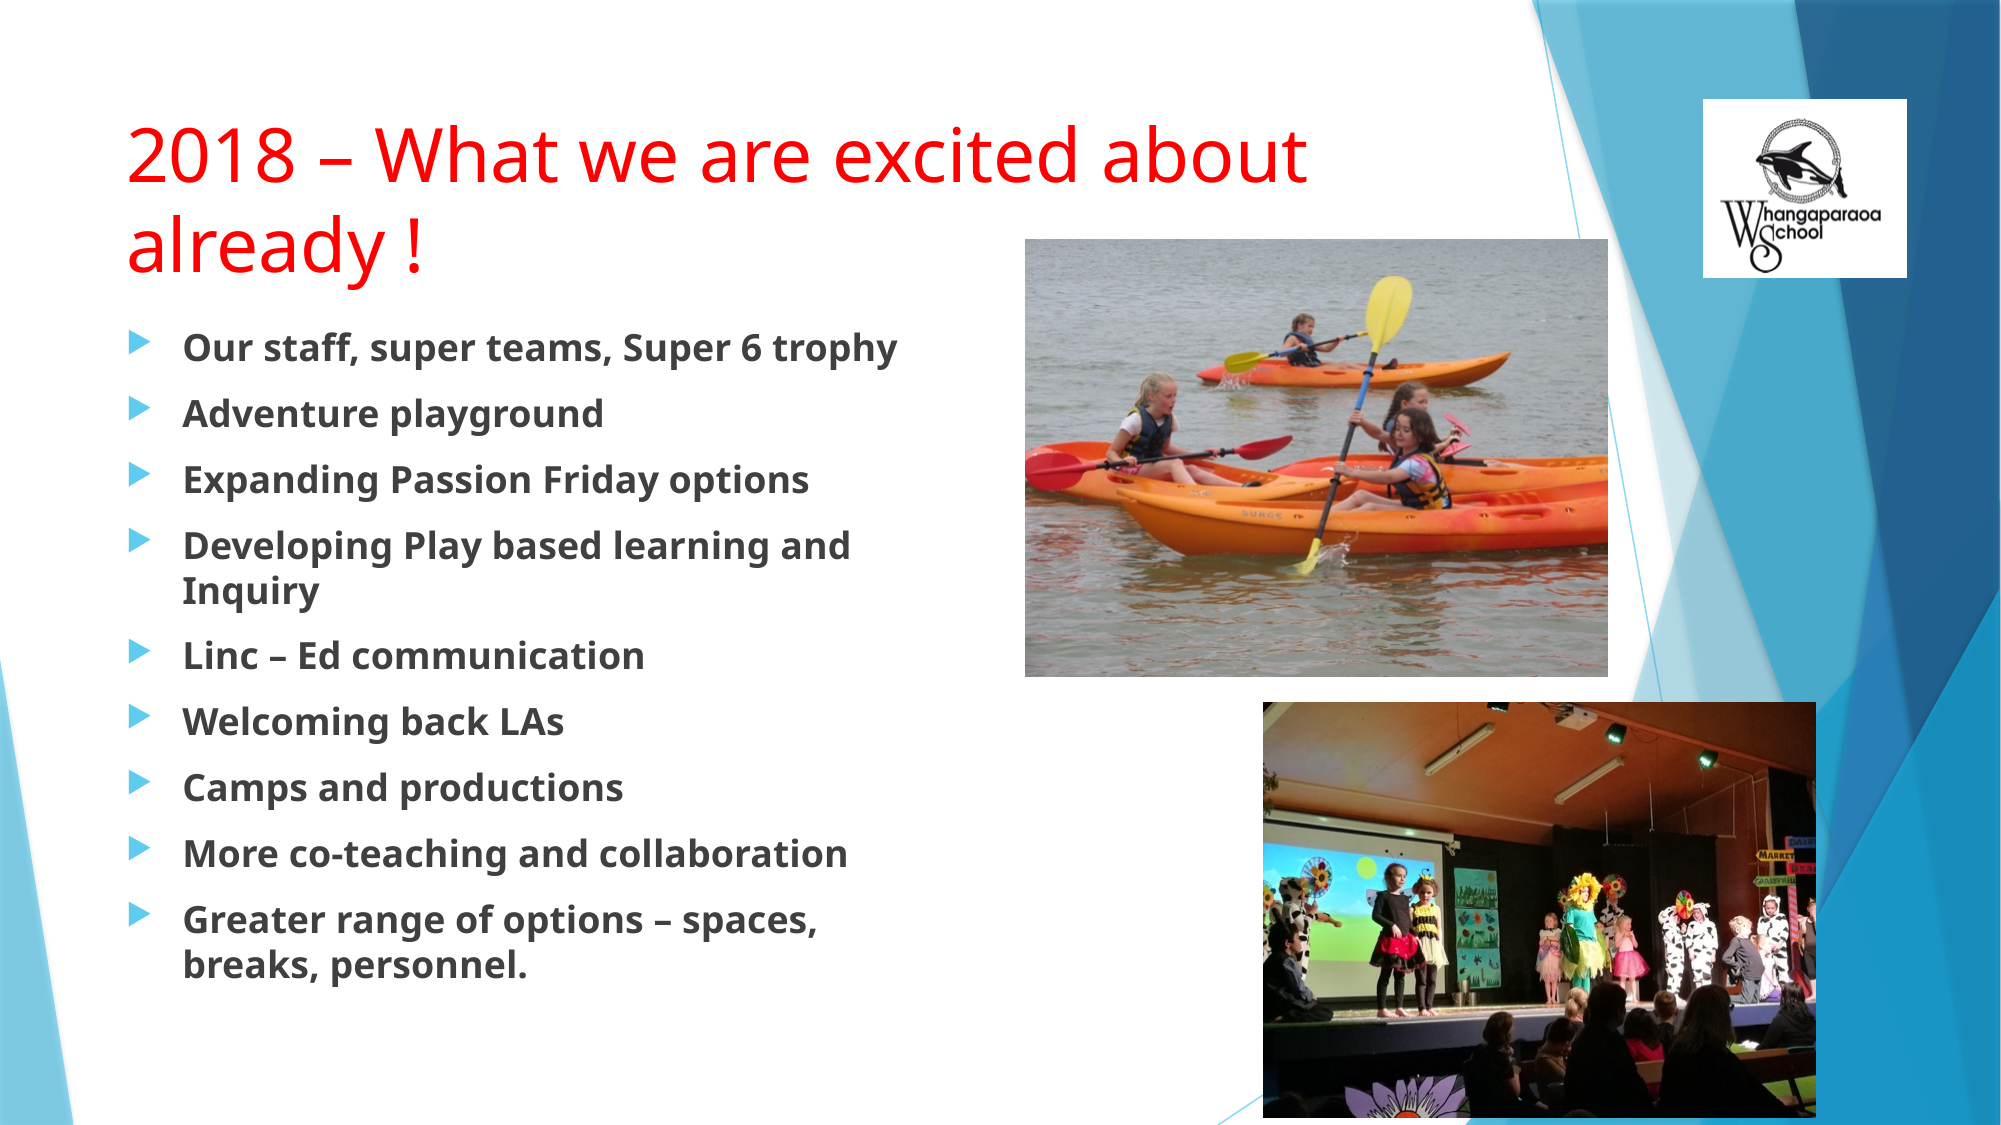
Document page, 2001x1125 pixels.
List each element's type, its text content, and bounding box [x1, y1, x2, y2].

picture [1262, 702, 1817, 1118]
picture [1702, 99, 1907, 278]
title 2018 – What we are excited about already ! [111, 99, 1522, 317]
picture [1024, 238, 1609, 677]
list Our staff, super teams, Super 6 trophy Adventure playground Expanding Passion Friday options Developing Play based learning and Inquiry Linc – Ed communication Welcoming back LAs Camps and productions More co-teaching and collaboration Greater range of options – spaces, breaks, personnel. [111, 316, 927, 1118]
